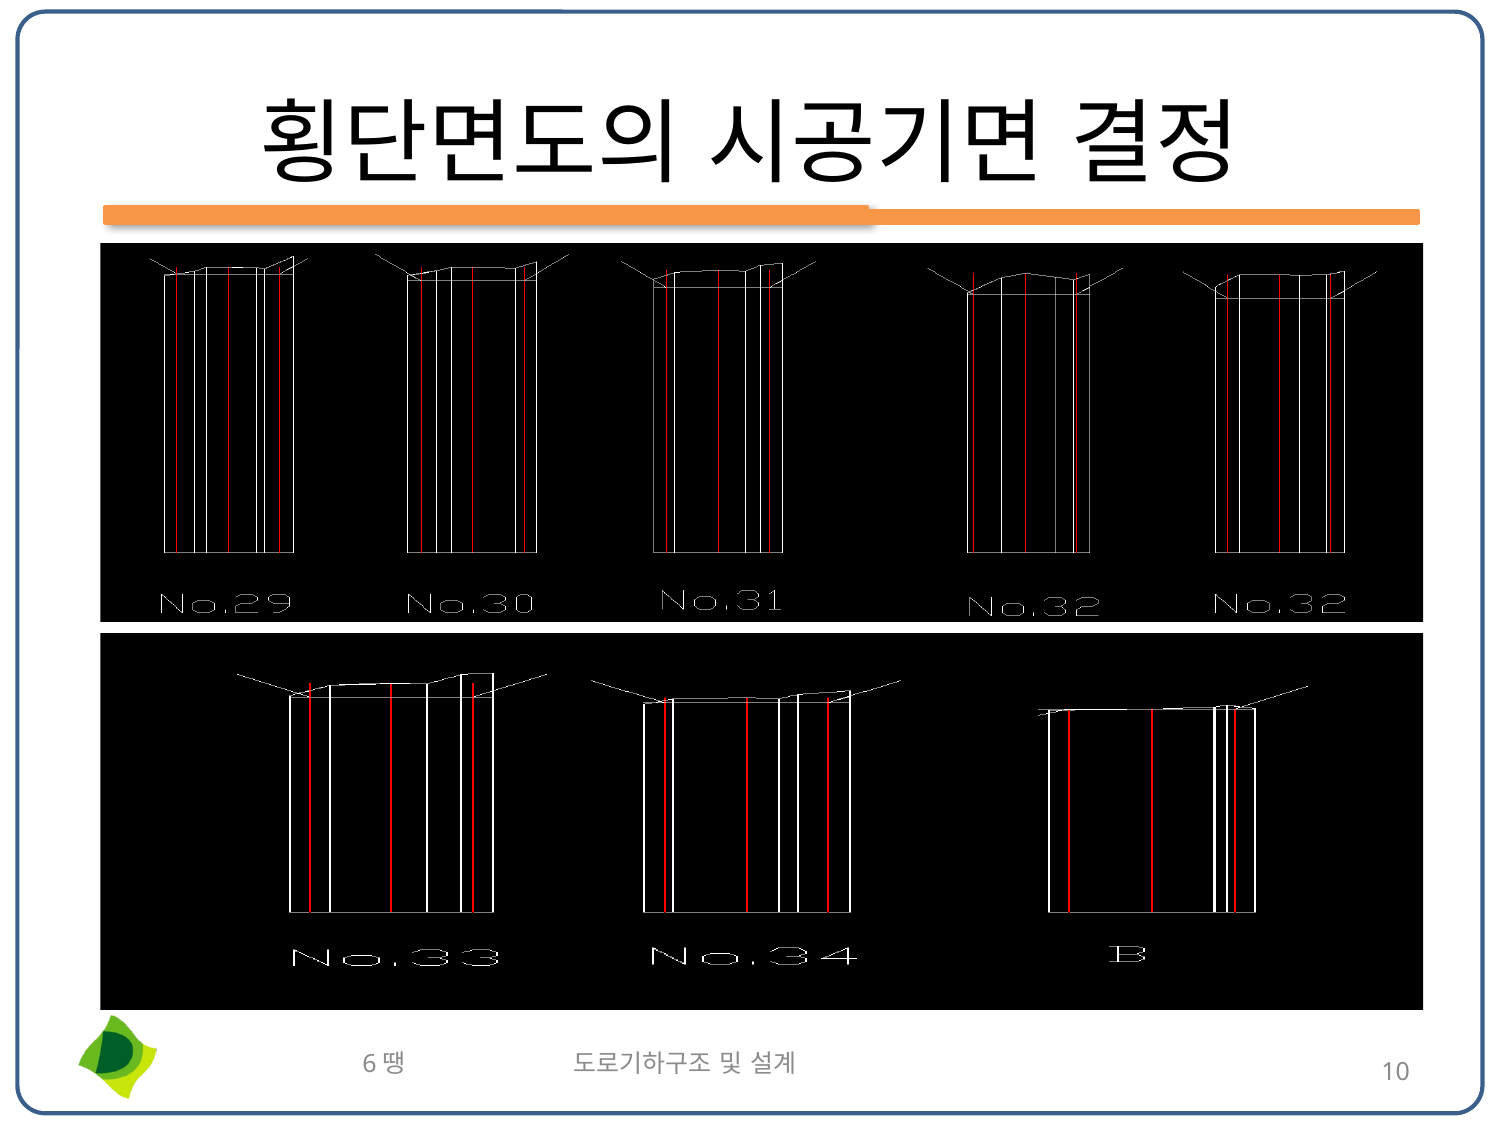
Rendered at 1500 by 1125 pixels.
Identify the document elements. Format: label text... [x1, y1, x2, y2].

slide_number 10 [1074, 1042, 1425, 1103]
picture [76, 1013, 159, 1100]
footer 6땡 도로기하구조 및 설계 [171, 1023, 988, 1103]
picture [100, 243, 1424, 622]
title 횡단면도의 시공기면 결정 [75, 75, 1425, 233]
picture [100, 633, 1424, 1010]
text_box [0, 0, 1500, 75]
